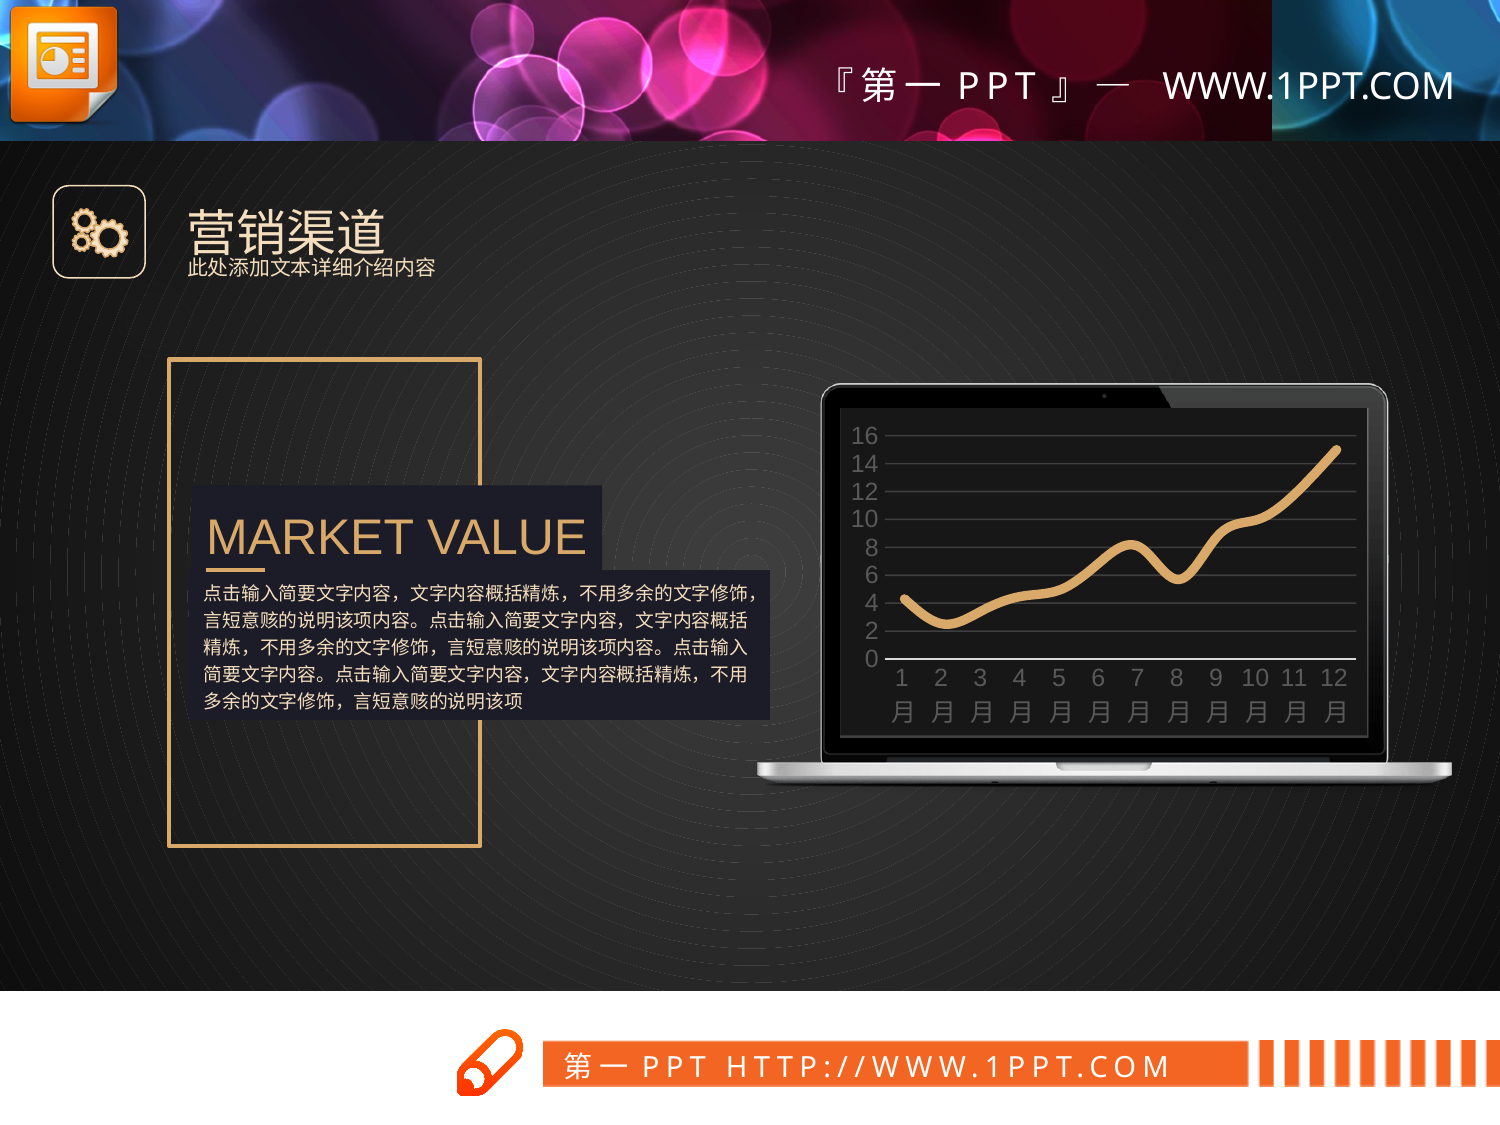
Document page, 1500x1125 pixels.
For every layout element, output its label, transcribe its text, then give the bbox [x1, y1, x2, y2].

text_box 营销渠道 [171, 182, 404, 269]
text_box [52, 185, 146, 279]
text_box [188, 484, 771, 720]
text_box 此处添加文本详细介绍内容 [172, 241, 457, 284]
picture [0, 0, 1500, 141]
text_box [169, 359, 480, 846]
picture [543, 1040, 1500, 1087]
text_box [737, 383, 1467, 794]
